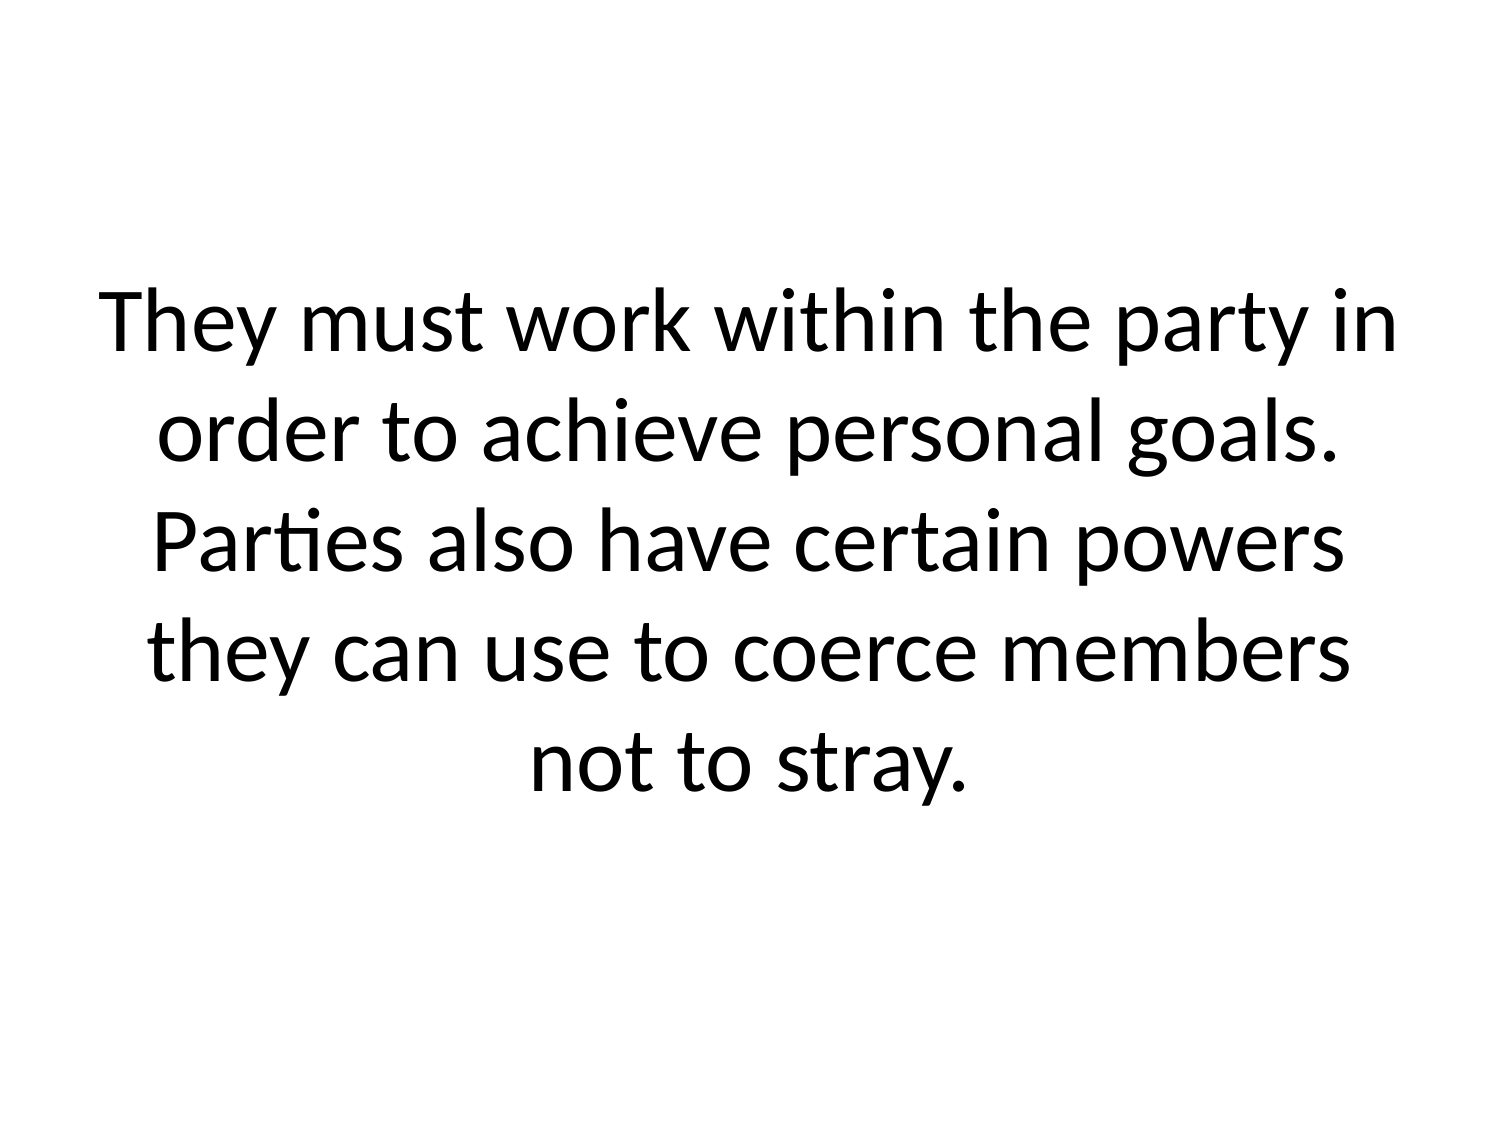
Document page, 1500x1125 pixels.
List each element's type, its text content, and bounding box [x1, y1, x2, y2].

title They must work within the party in order to achieve personal goals. Parties also have certain powers they can use to coerce members not to stray. [74, 44, 1426, 1026]
